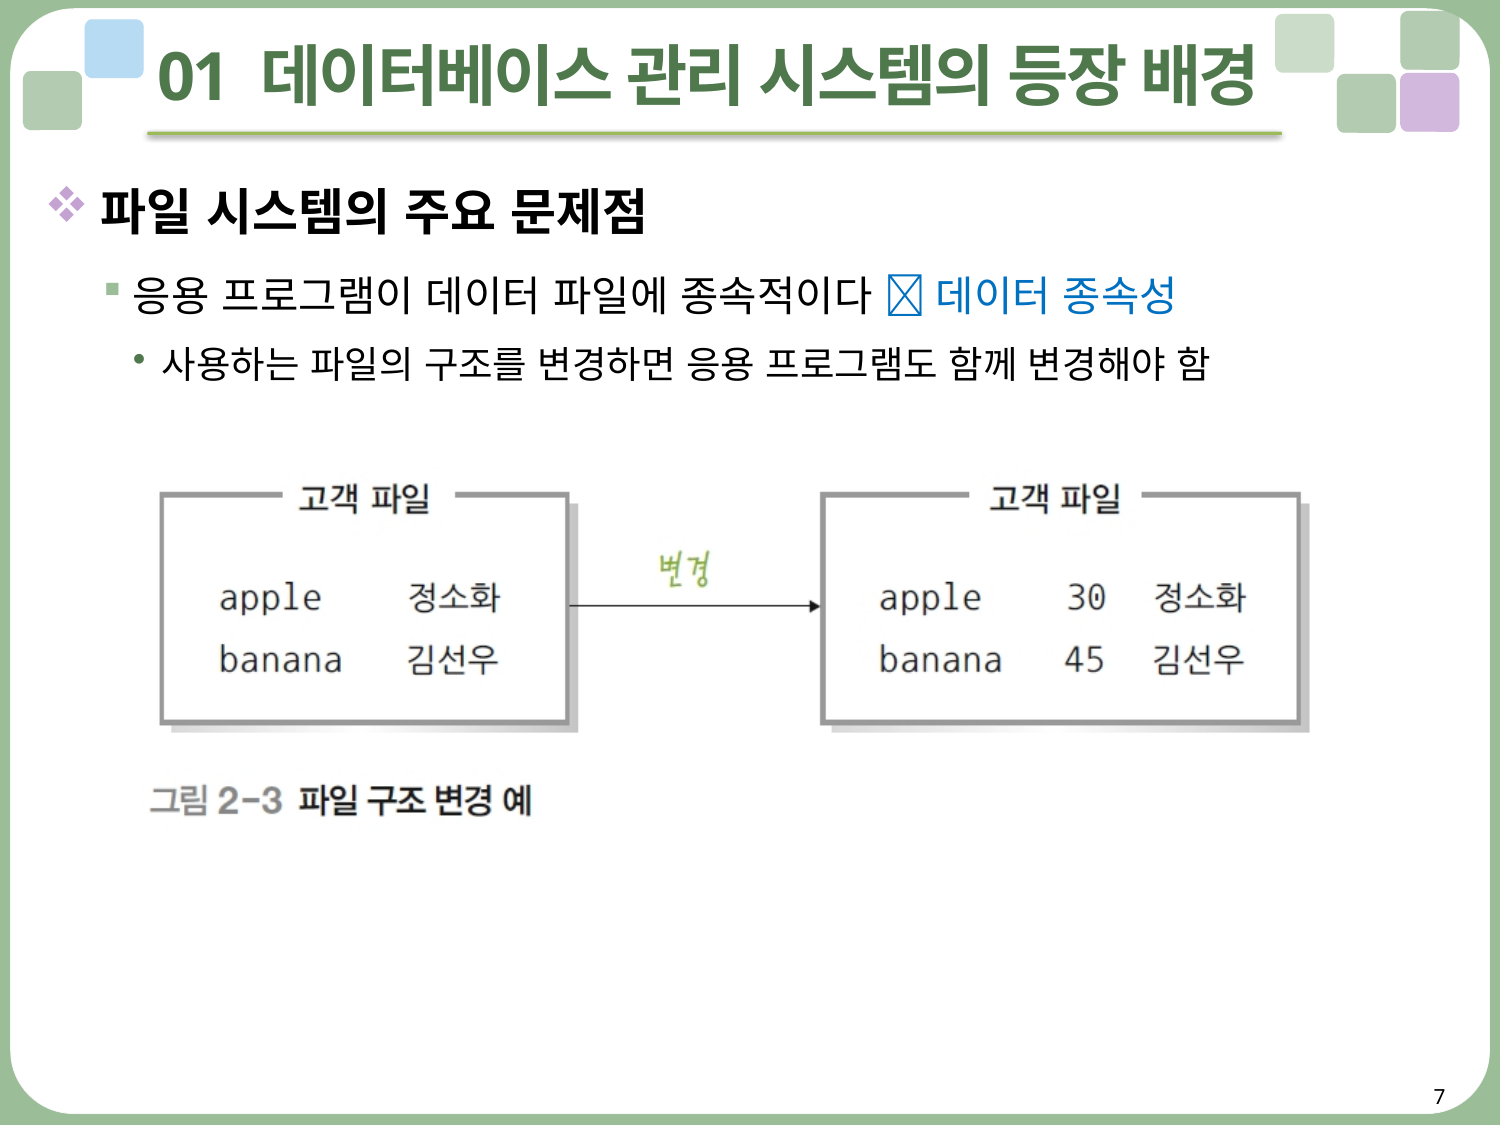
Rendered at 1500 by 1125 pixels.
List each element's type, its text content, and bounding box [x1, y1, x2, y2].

title 01 데이터베이스 관리 시스템의 등장 배경 [142, 25, 1459, 123]
list 파일 시스템의 주요 문제점 응용 프로그램이 데이터 파일에 종속적이다  데이터 종속성 사용하는 파일의 구조를 변경하면 응용 프로그램도 함께 변경해야 함 [29, 172, 1459, 1083]
picture [0, 0, 1500, 1125]
